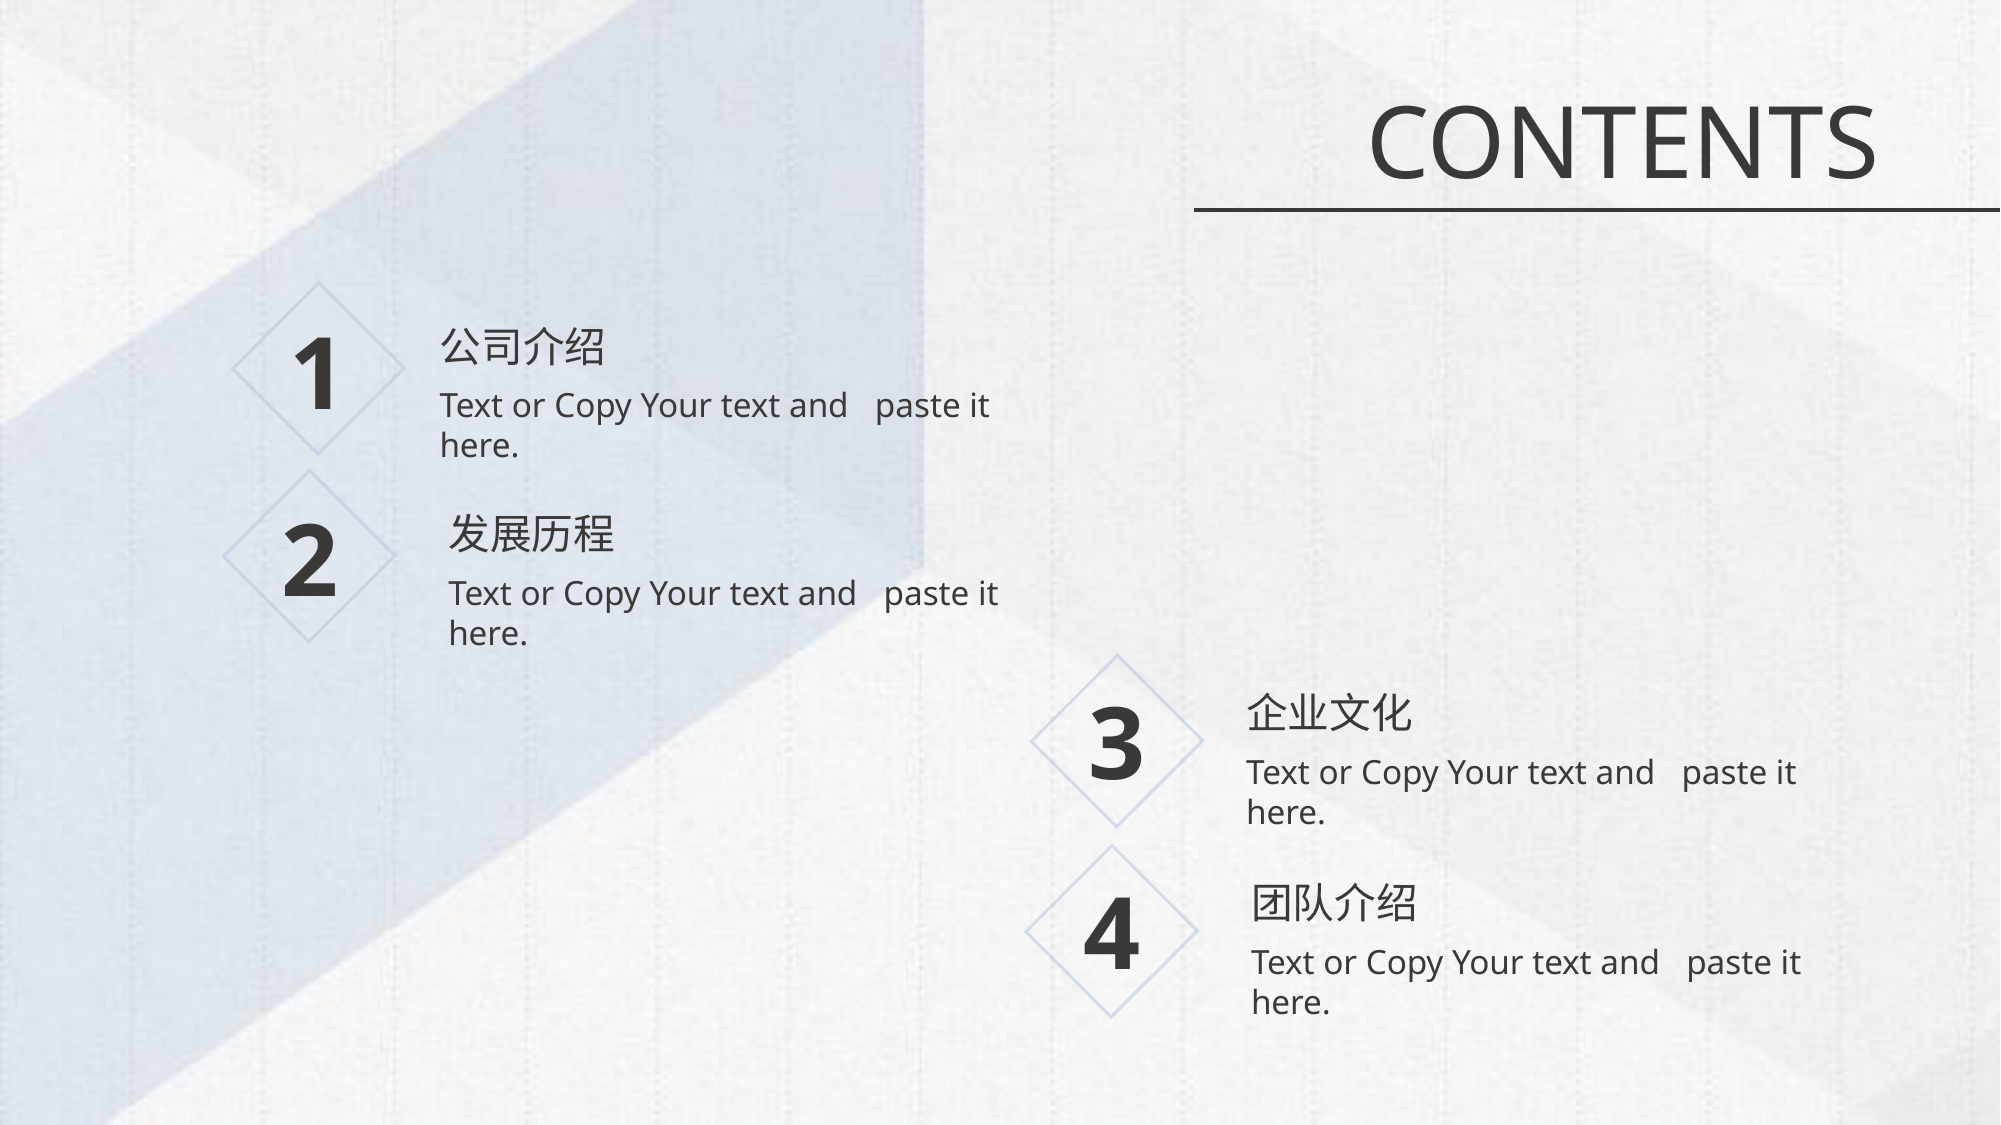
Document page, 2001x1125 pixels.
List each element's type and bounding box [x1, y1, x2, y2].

text_box [234, 481, 1064, 661]
text_box [1168, 71, 2000, 211]
text_box [1042, 664, 1862, 840]
picture [0, 0, 2000, 1125]
text_box [1037, 854, 1866, 1030]
text_box [243, 294, 1055, 473]
